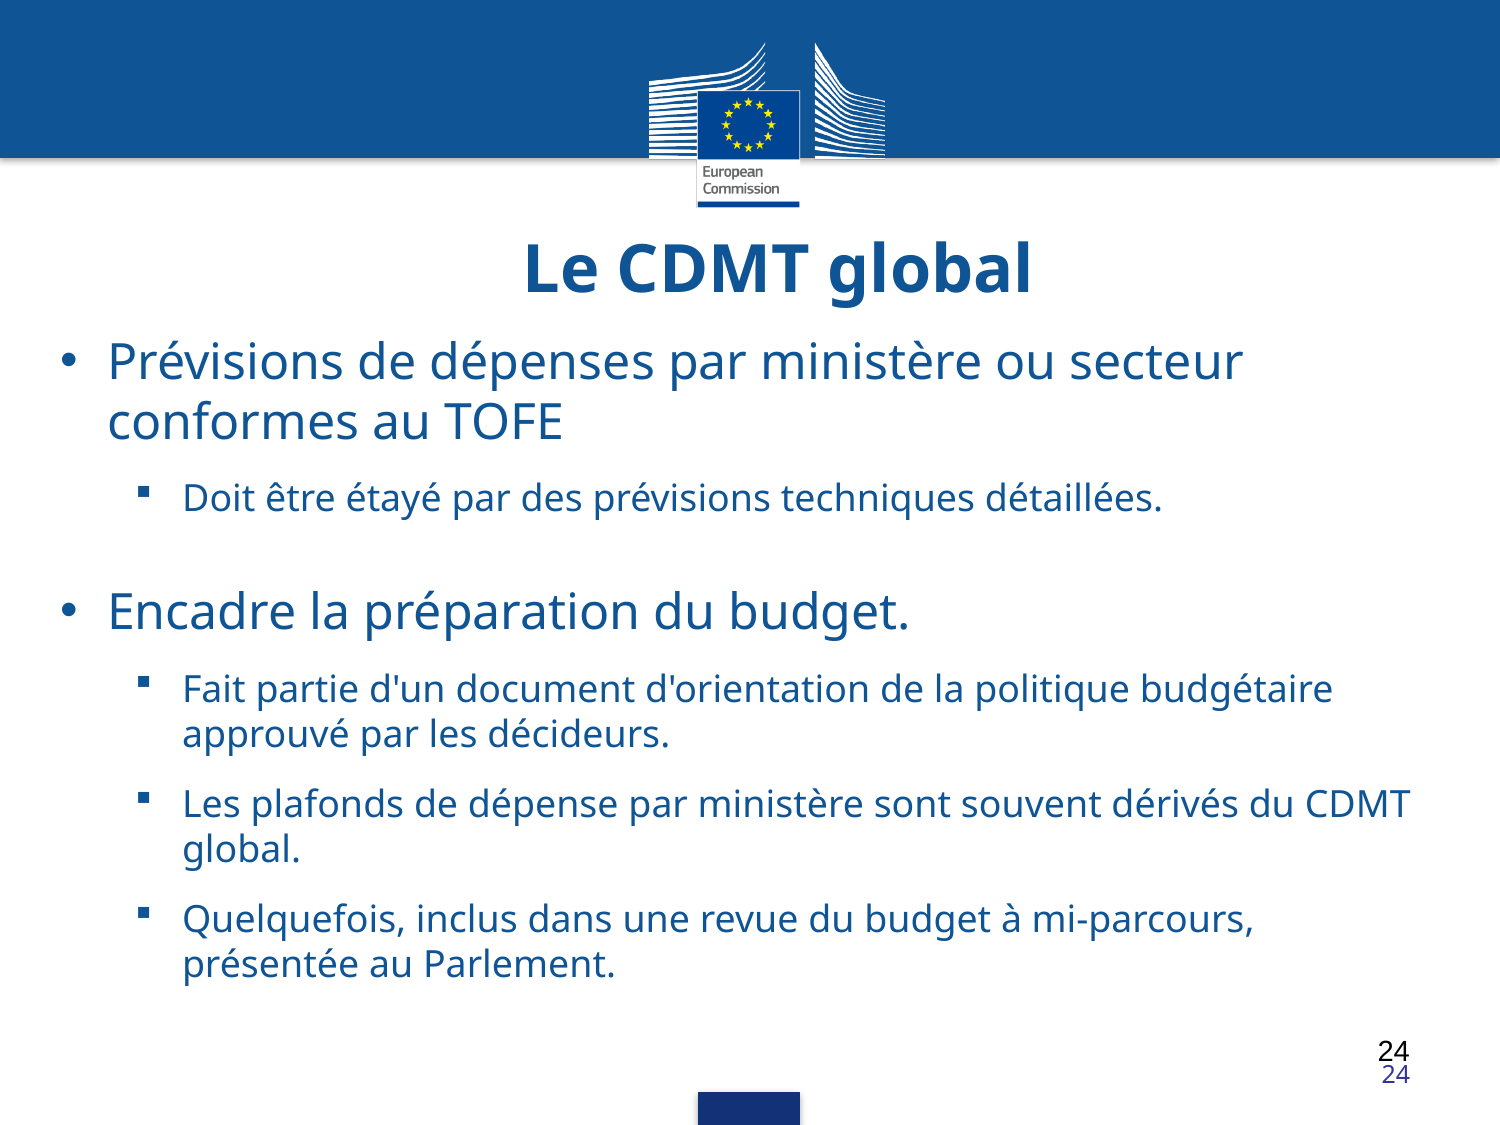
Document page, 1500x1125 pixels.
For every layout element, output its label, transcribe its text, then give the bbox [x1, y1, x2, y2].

list Prévisions de dépenses par ministère ou secteur conformes au TOFE Doit être étayé par des prévisions techniques détaillées. Encadre la préparation du budget. Fait partie d'un document d'orientation de la politique budgétaire approuvé par les décideurs. Les plafonds de dépense par ministère sont souvent dérivés du CDMT global. Quelquefois, inclus dans une revue du budget à mi-parcours, présentée au Parlement. [0, 279, 1448, 1023]
picture [649, 42, 885, 148]
title Le CDMT global [148, 148, 1499, 384]
slide_number 24 [1074, 1024, 1426, 1103]
